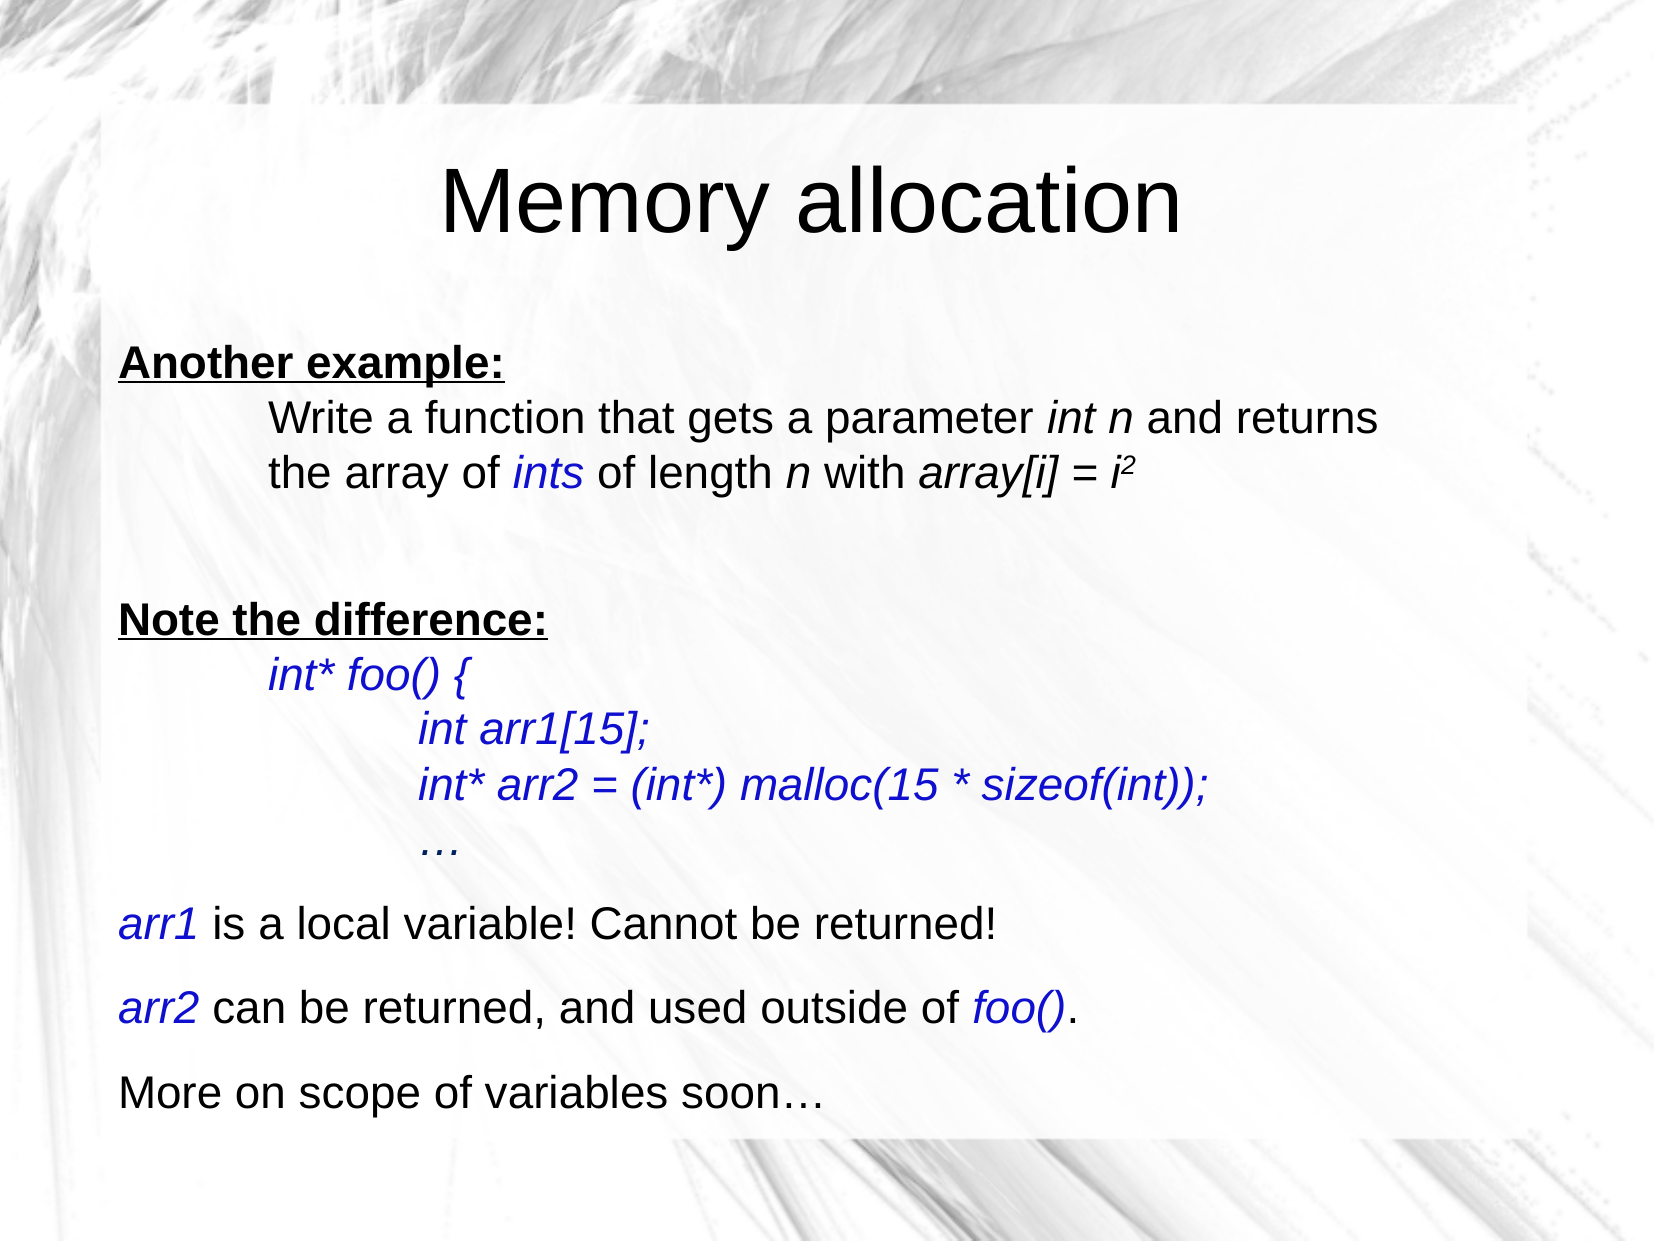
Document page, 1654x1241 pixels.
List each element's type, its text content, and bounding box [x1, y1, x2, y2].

title Memory allocation [118, 93, 1506, 299]
list Another example: Write a function that gets a parameter int n and returns the array of ints of length n with array[i] = i2 Note the difference: int* foo() { int arr1[15]; int* arr2 = (int*) malloc(15 * sizeof(int)); … arr1 is a local variable! Cannot be returned! arr2 can be returned, and used outside of foo(). More on scope of variables soon… [118, 332, 1571, 1121]
picture [0, 0, 1654, 1241]
